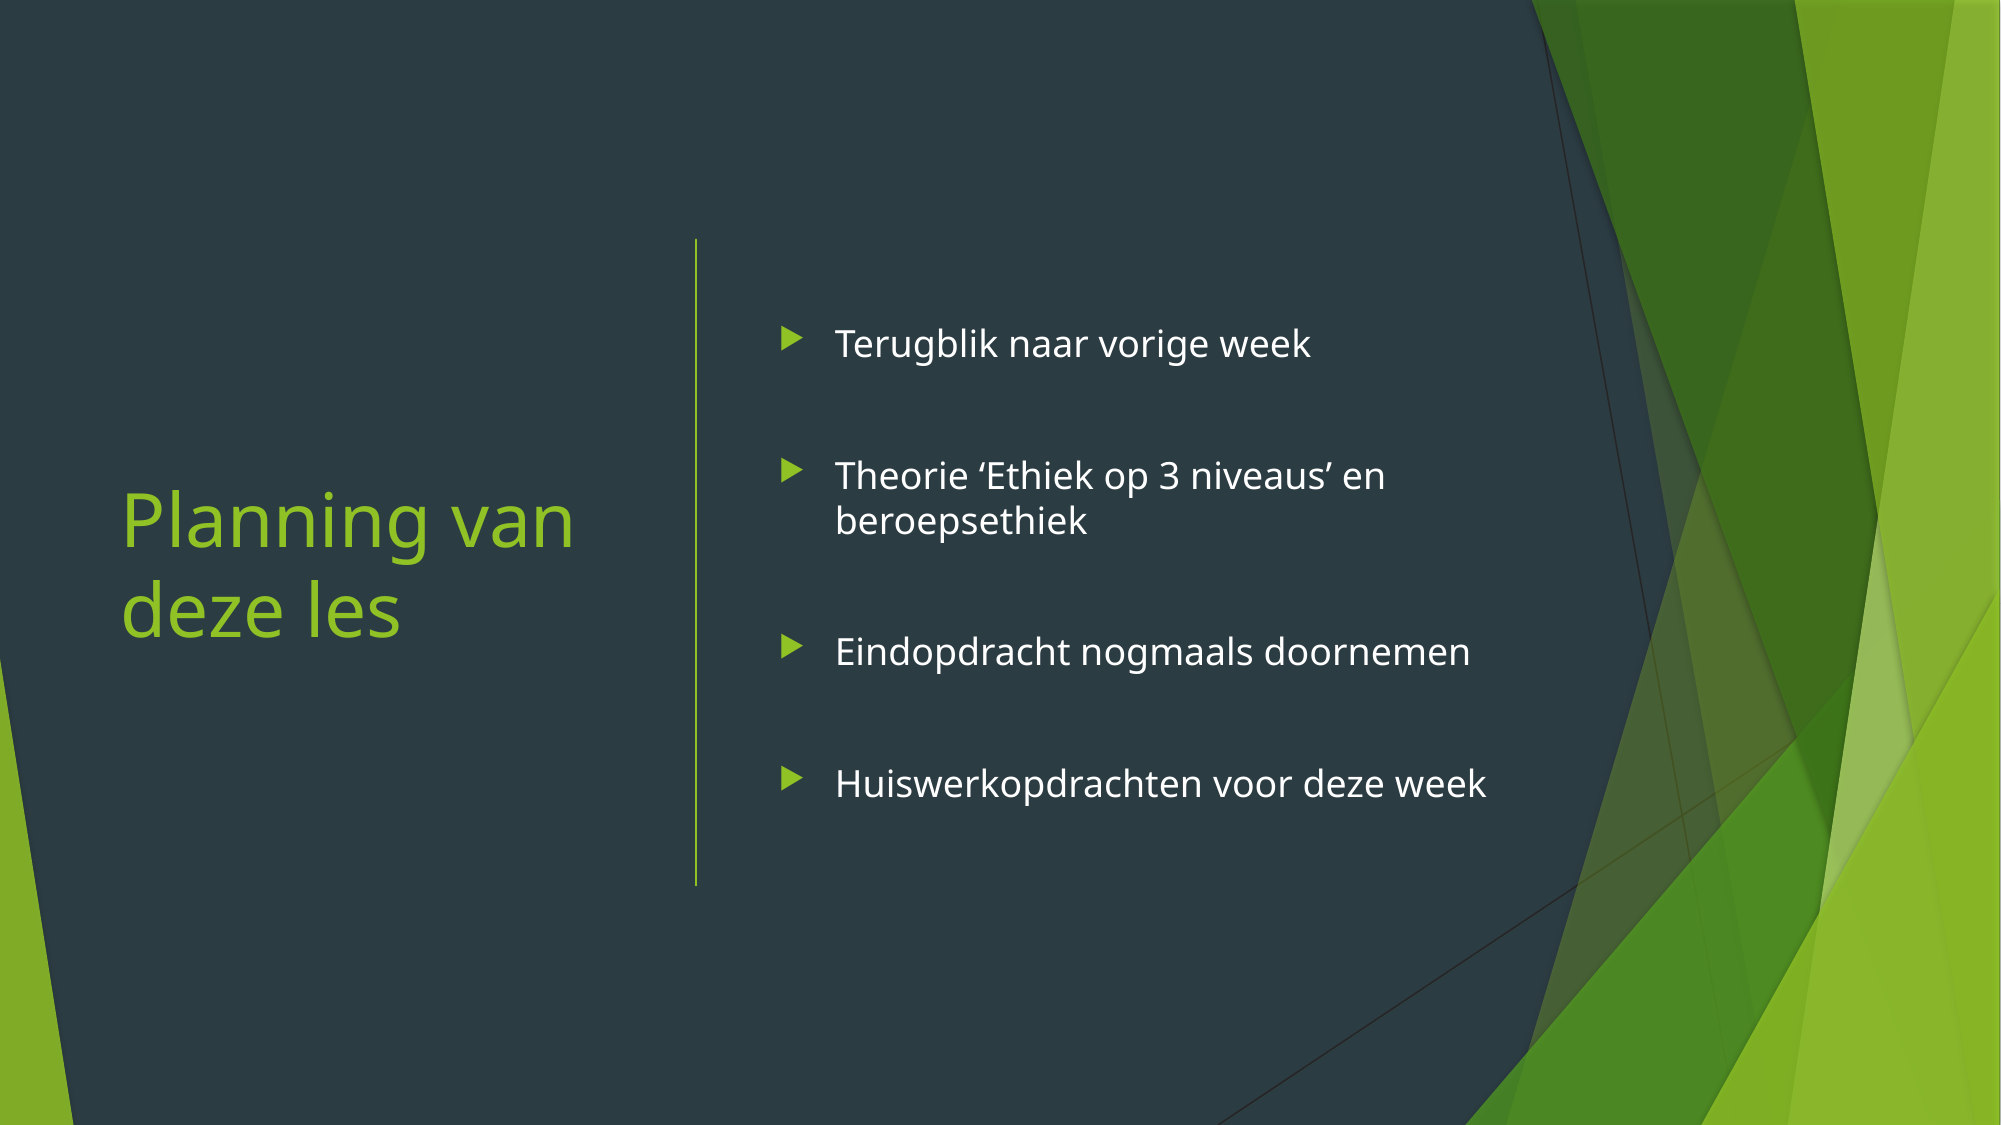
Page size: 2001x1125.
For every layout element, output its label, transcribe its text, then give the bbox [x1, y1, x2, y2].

title Planning van deze les [105, 133, 658, 991]
list Terugblik naar vorige week Theorie ‘Ethiek op 3 niveaus’ en beroepsethiek Eindopdracht nogmaals doornemen Huiswerkopdrachten voor deze week [763, 133, 1522, 991]
